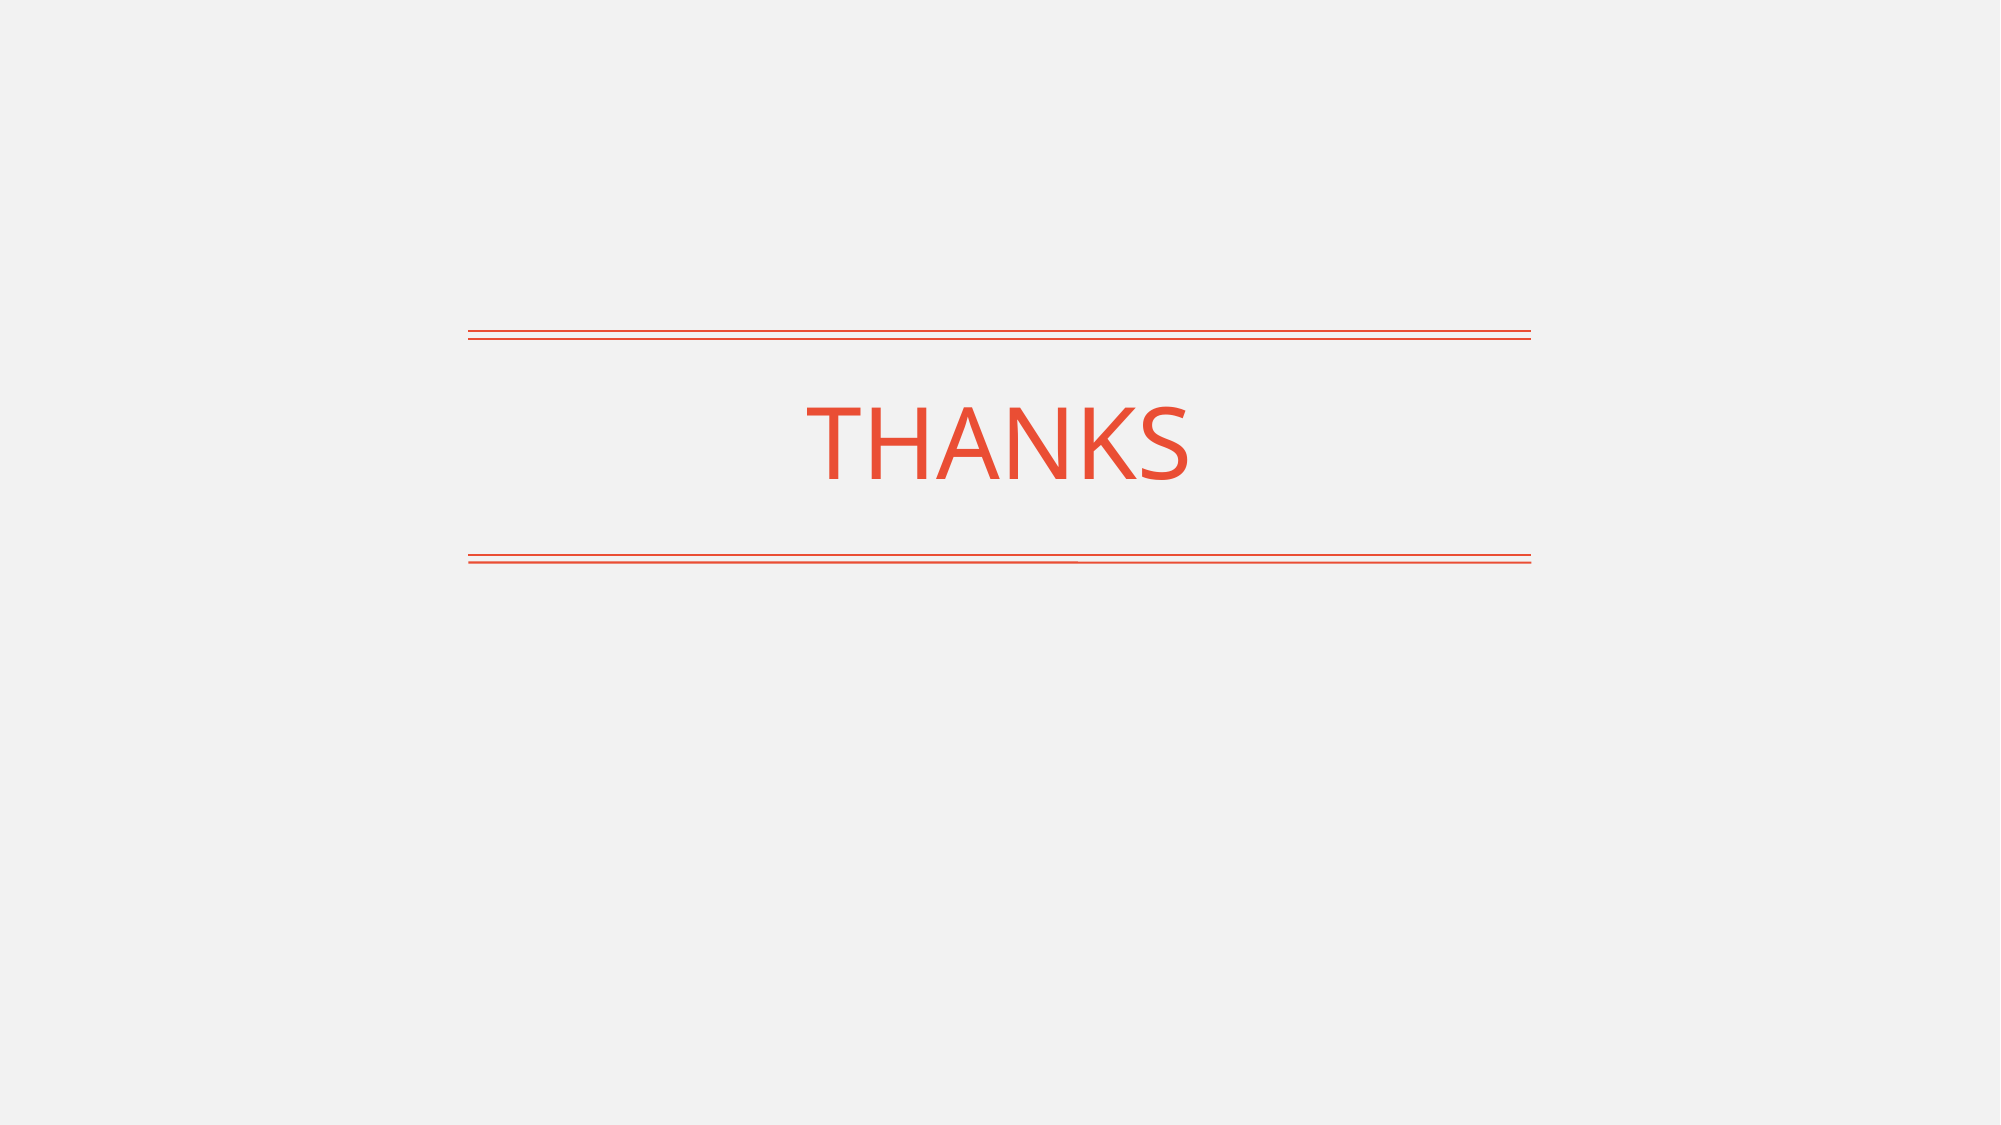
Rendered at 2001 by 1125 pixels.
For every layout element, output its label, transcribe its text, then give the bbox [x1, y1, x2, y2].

title THANKS [137, 330, 1863, 563]
